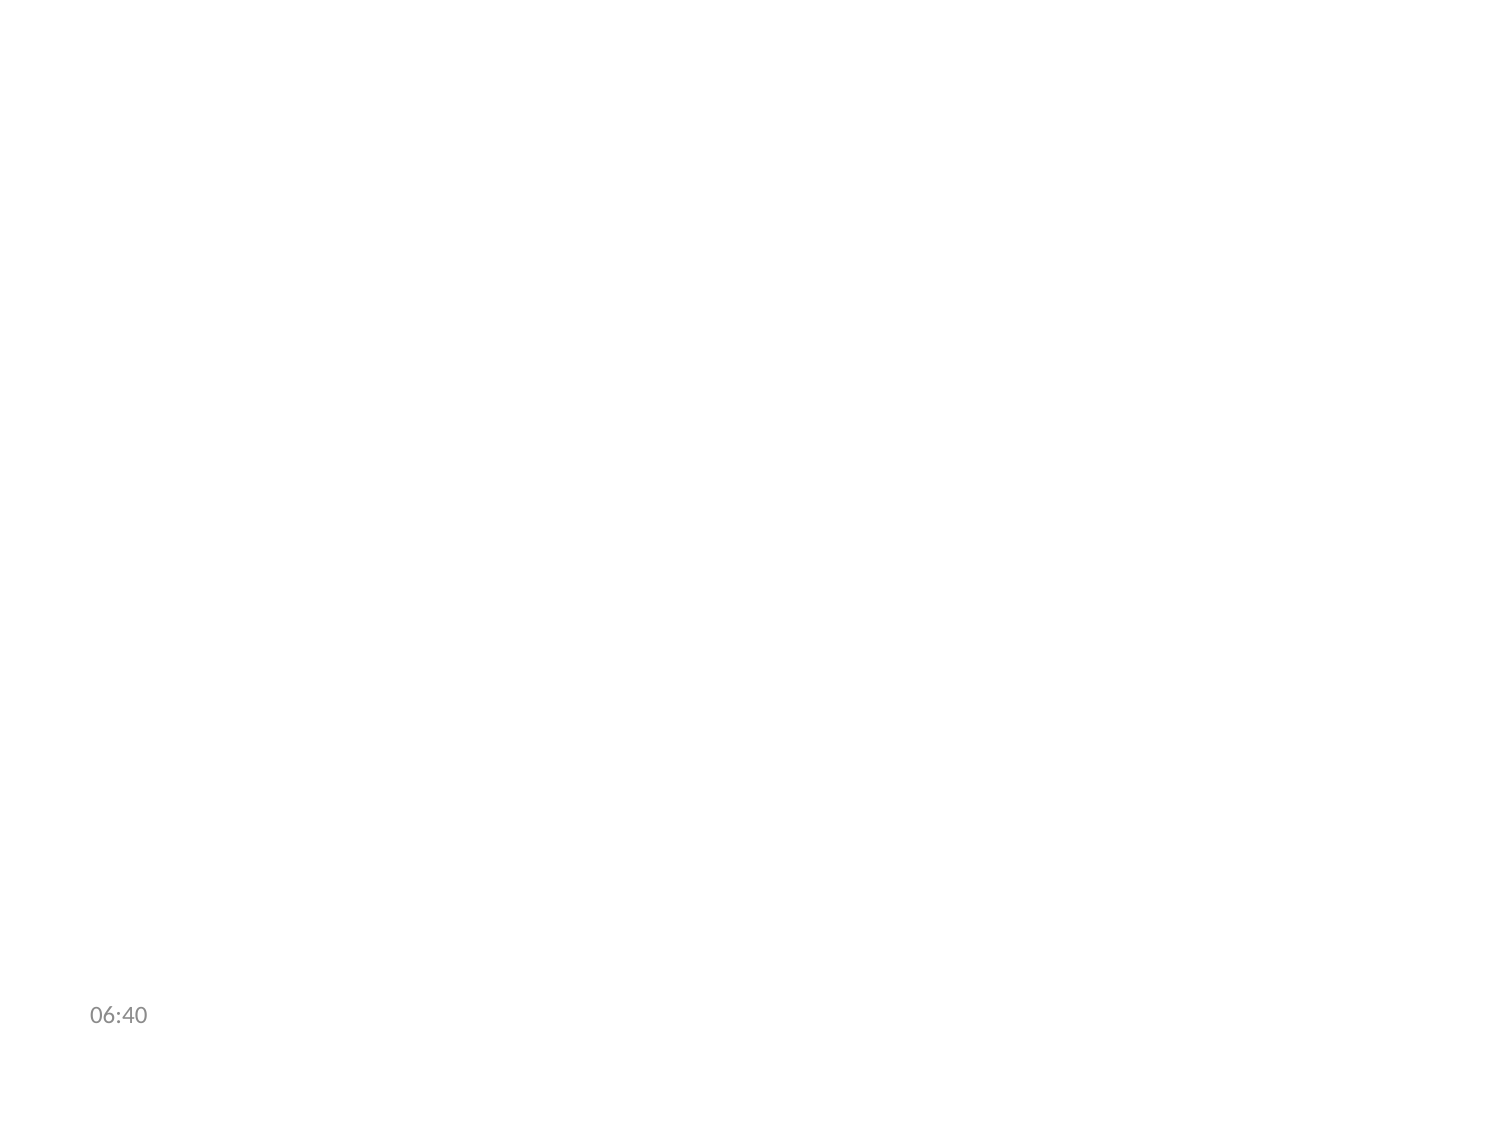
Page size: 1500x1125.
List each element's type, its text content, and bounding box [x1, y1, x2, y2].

text_box 15:35 [75, 983, 425, 1044]
